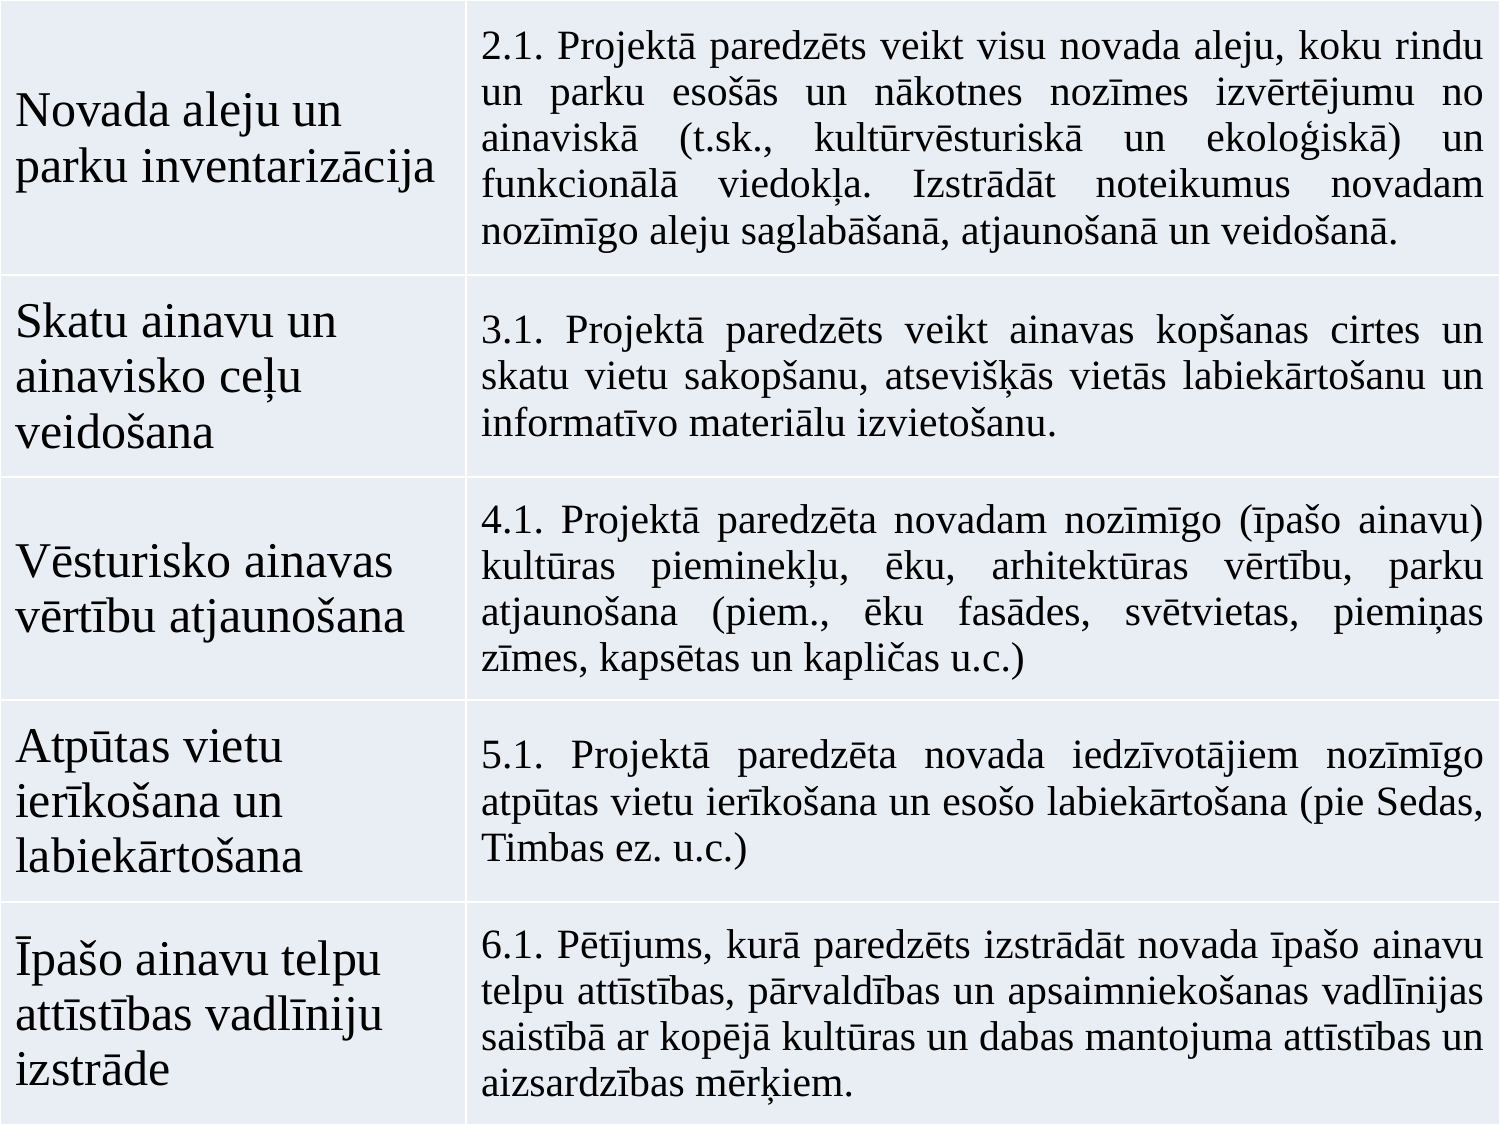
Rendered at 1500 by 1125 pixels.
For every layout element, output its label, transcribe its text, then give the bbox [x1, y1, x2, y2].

table_header Novada aleju un parku inventarizācija [1, 1, 465, 274]
table_cell Vēsturisko ainavas vērtību atjaunošana [1, 478, 465, 699]
table_cell 5.1. Projektā paredzēta novada iedzīvotājiem nozīmīgo atpūtas vietu ierīkošana un esošo labiekārtošana (pie Sedas, Timbas ez. u.c.) [467, 701, 1499, 901]
table_cell 4.1. Projektā paredzēta novadam nozīmīgo (īpašo ainavu) kultūras pieminekļu, ēku, arhitektūras vērtību, parku atjaunošana (piem., ēku fasādes, svētvietas, piemiņas zīmes, kapsētas un kapličas u.c.) [467, 478, 1499, 699]
table_cell Atpūtas vietu ierīkošana un labiekārtošana [1, 701, 465, 901]
table_cell 3.1. Projektā paredzēts veikt ainavas kopšanas cirtes un skatu vietu sakopšanu, atsevišķās vietās labiekārtošanu un informatīvo materiālu izvietošanu. [467, 276, 1499, 476]
table_header 2.1. Projektā paredzēts veikt visu novada aleju, koku rindu un parku esošās un nākotnes nozīmes izvērtējumu no ainaviskā (t.sk., kultūrvēsturiskā un ekoloģiskā) un funkcionālā viedokļa. Izstrādāt noteikumus novadam nozīmīgo aleju saglabāšanā, atjaunošanā un veidošanā. [467, 1, 1499, 274]
table_cell 6.1. Pētījums, kurā paredzēts izstrādāt novada īpašo ainavu telpu attīstības, pārvaldības un apsaimniekošanas vadlīnijas saistībā ar kopējā kultūras un dabas mantojuma attīstības un aizsardzības mērķiem. [467, 903, 1499, 1124]
table_cell Skatu ainavu un ainavisko ceļu veidošana [1, 276, 465, 476]
table_cell Īpašo ainavu telpu attīstības vadlīniju izstrāde [1, 903, 465, 1124]
